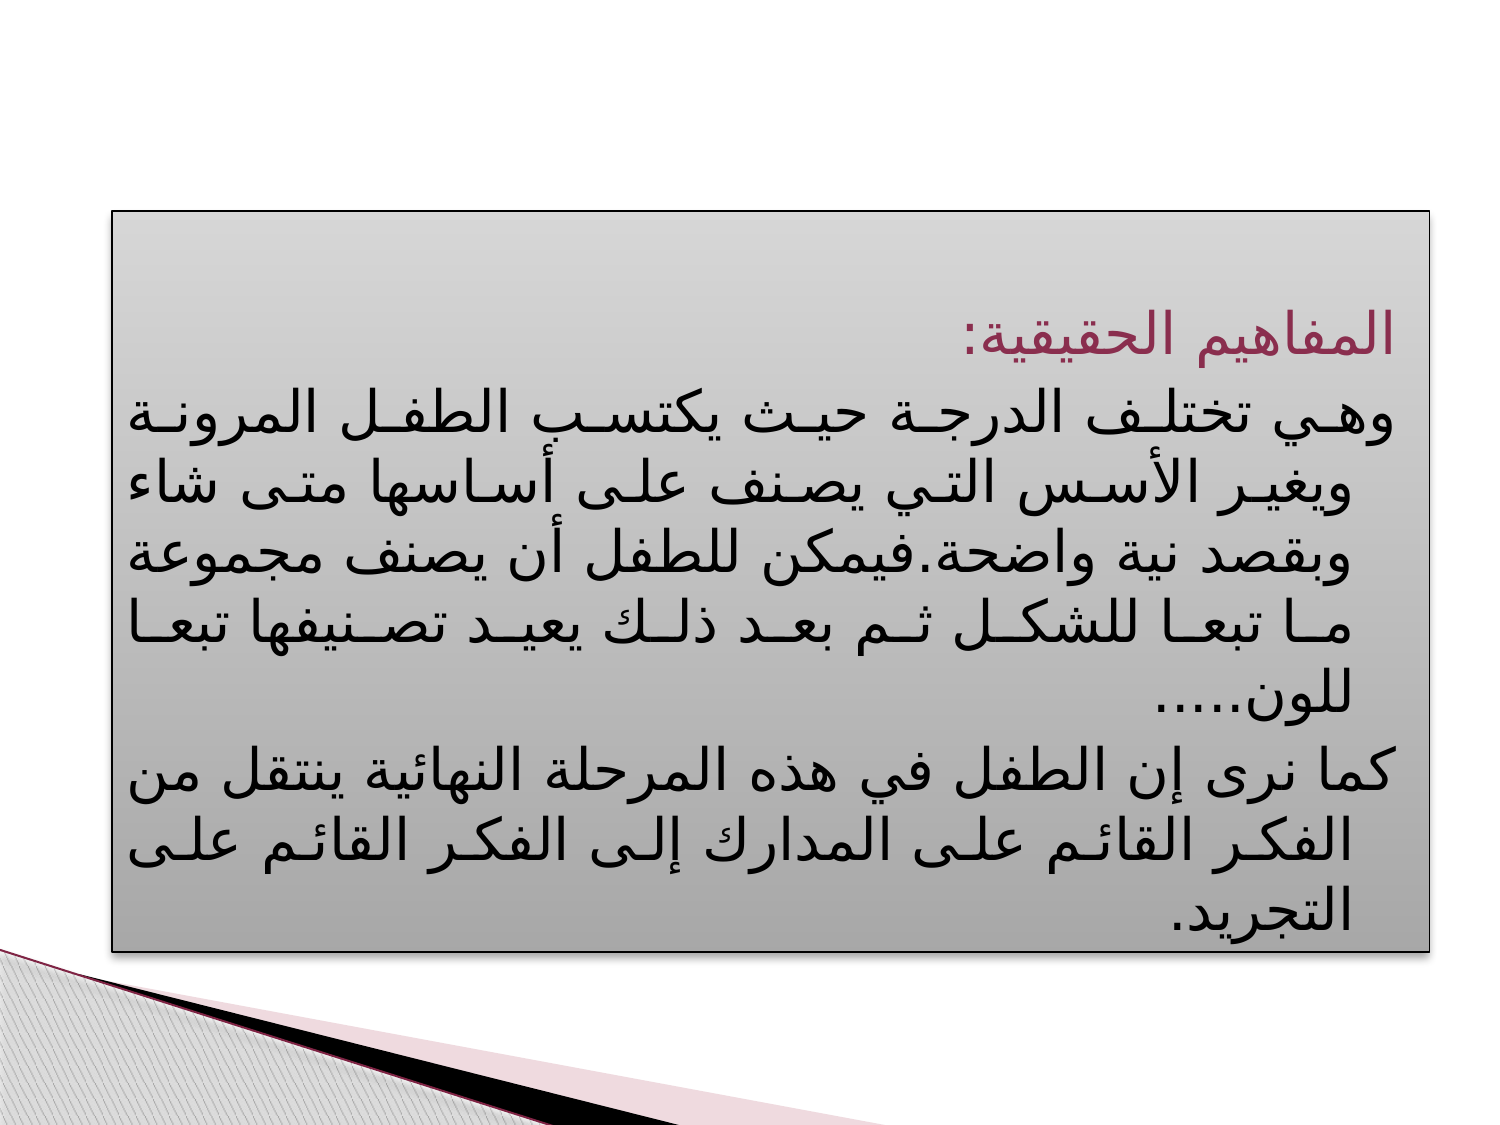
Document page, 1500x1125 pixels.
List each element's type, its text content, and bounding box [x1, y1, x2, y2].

list المفاهيم الحقيقية: وهي تختلف الدرجة حيث يكتسب الطفل المرونة ويغير الأسس التي يصنف على أساسها متى شاء وبقصد نية واضحة.فيمكن للطفل أن يصنف مجموعة ما تبعا للشكل ثم بعد ذلك يعيد تصنيفها تبعا للون..... كما نرى إن الطفل في هذه المرحلة النهائية ينتقل من الفكر القائم على المدارك إلى الفكر القائم على التجريد. [111, 210, 1430, 953]
